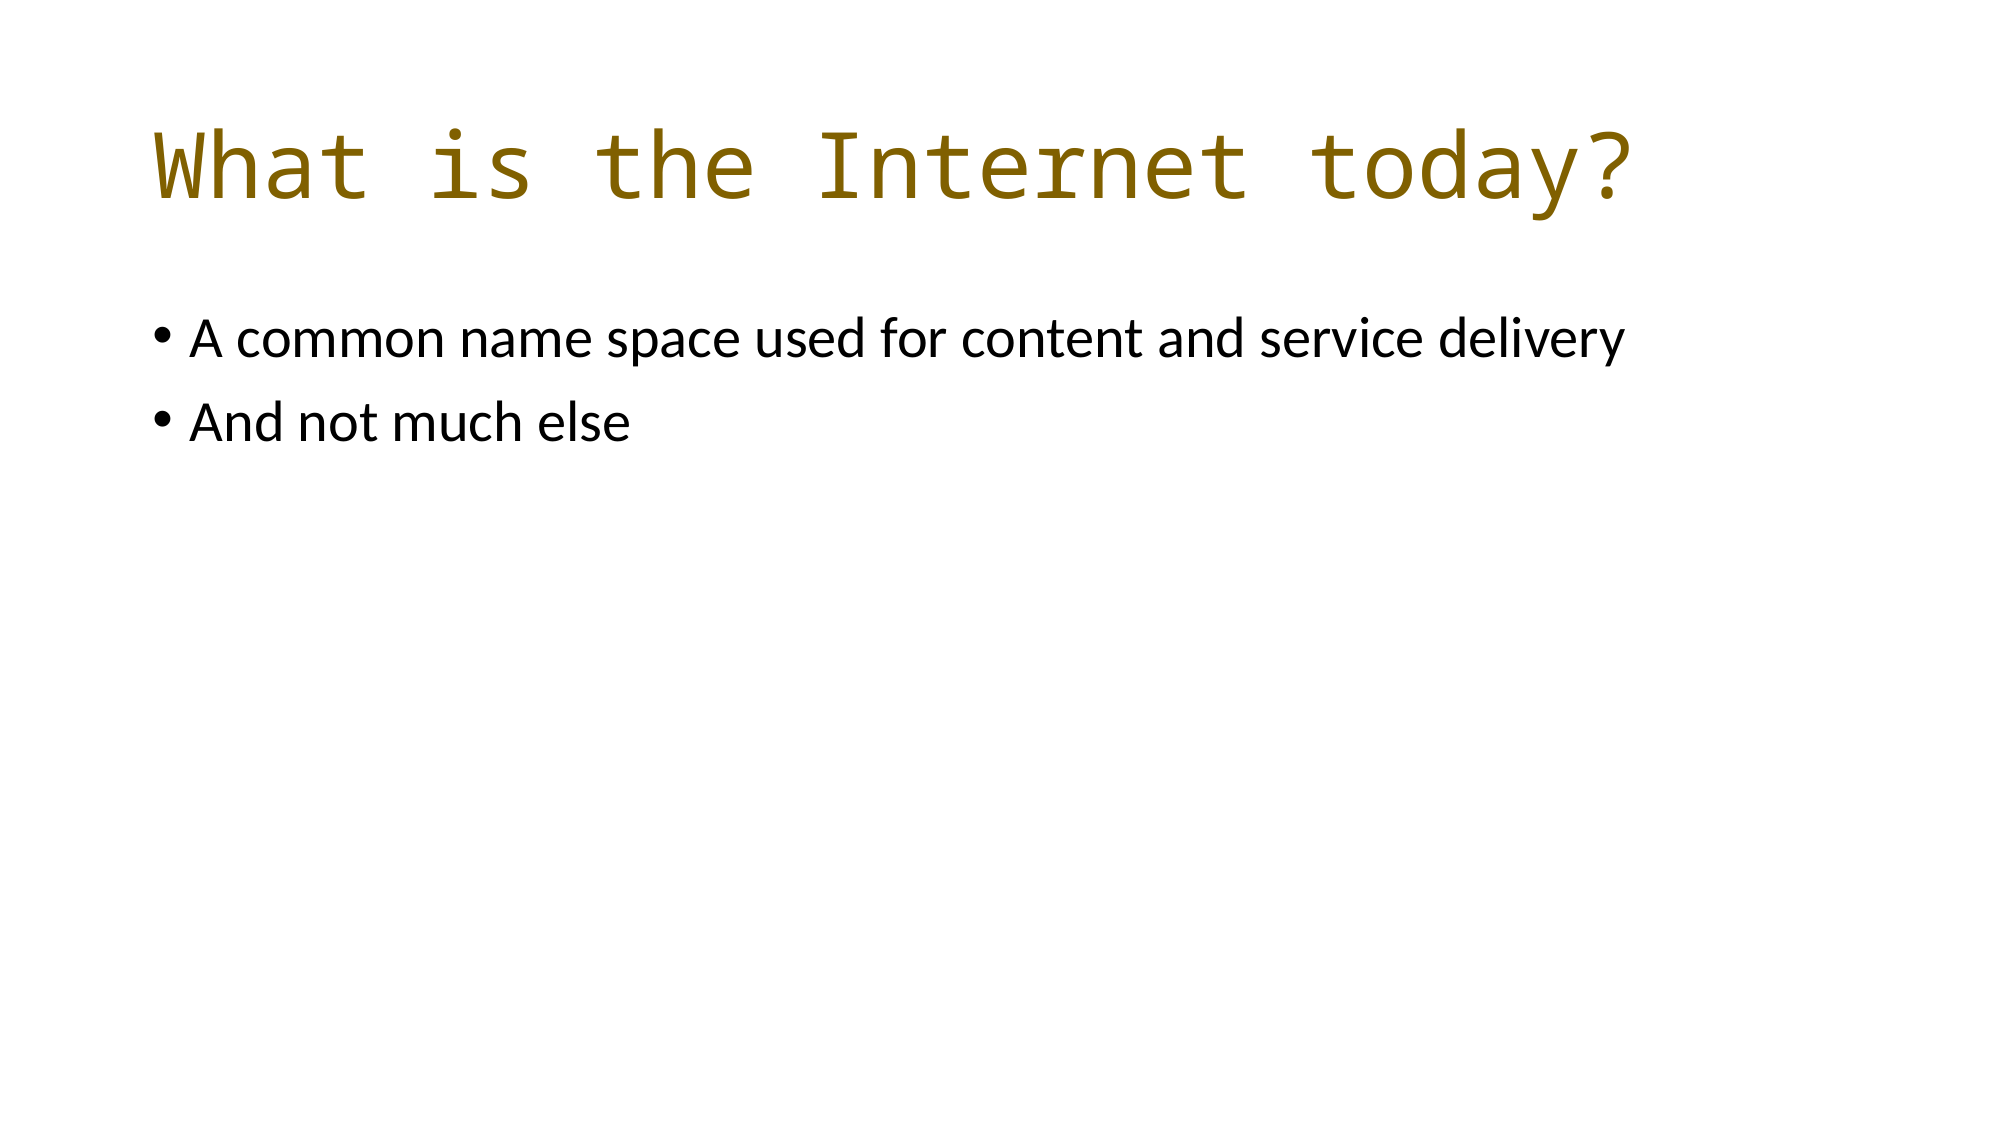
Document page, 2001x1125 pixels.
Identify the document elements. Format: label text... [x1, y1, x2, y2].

list A common name space used for content and service delivery And not much else [137, 299, 1863, 1014]
title What is the Internet today? [137, 59, 1863, 278]
